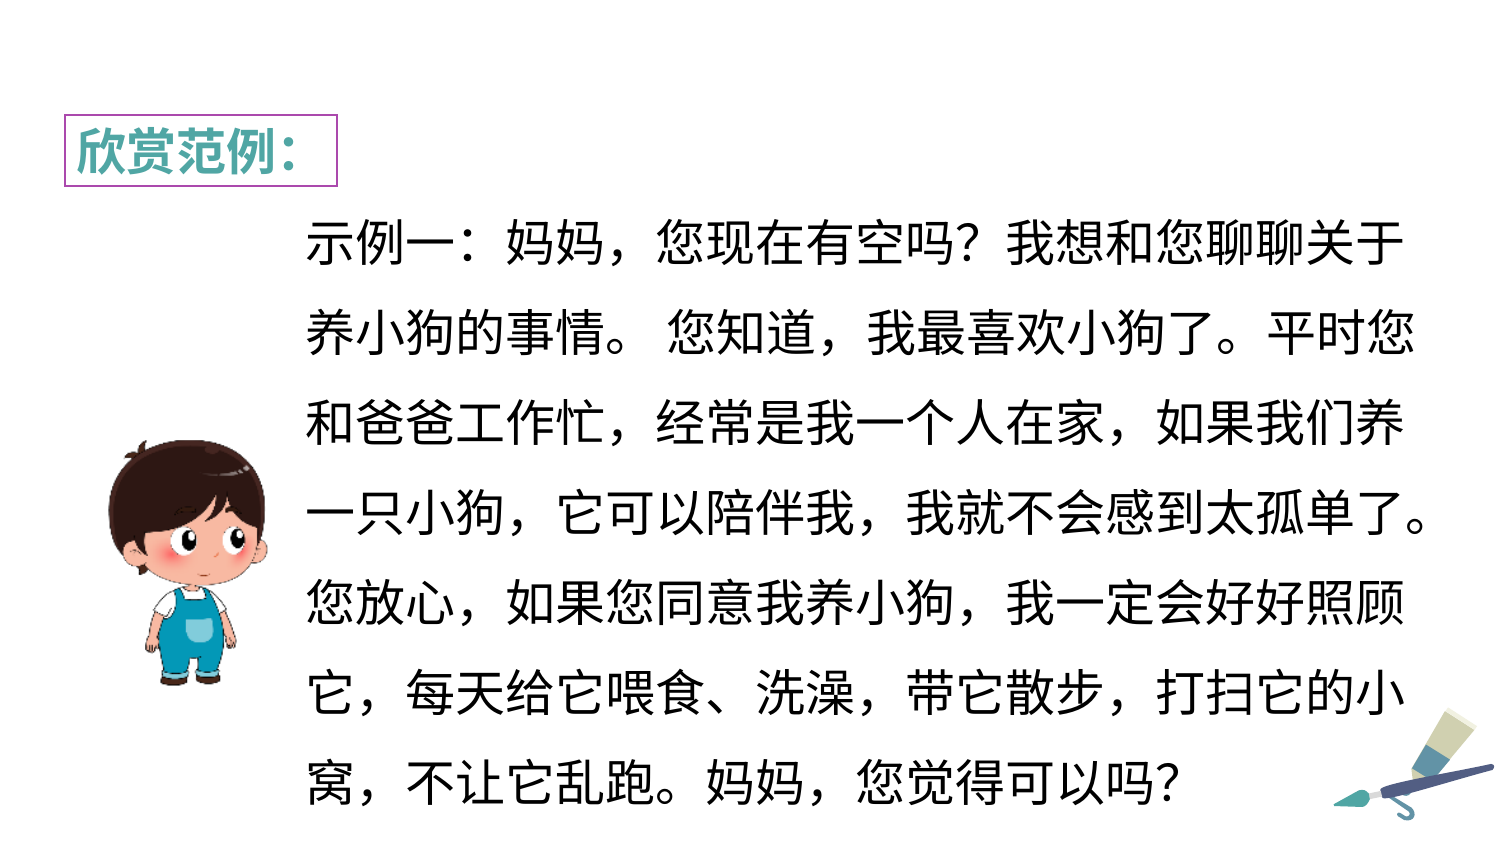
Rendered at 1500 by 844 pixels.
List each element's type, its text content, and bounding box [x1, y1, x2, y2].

text_box 示例一：妈妈，您现在有空吗？我想和您聊聊关于养小狗的事情。 您知道，我最喜欢小狗了。平时您和爸爸工作忙，经常是我一个人在家，如果我们养一只小狗，它可以陪伴我，我就不会感到太孤单了。您放心，如果您同意我养小狗，我一定会好好照顾它，每天给它喂食、洗澡，带它散步，打扫它的小窝，不让它乱跑。妈妈，您觉得可以吗？ [290, 173, 1454, 819]
text_box 欣赏范例： [64, 114, 338, 187]
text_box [1358, 708, 1481, 844]
picture [64, 350, 288, 741]
